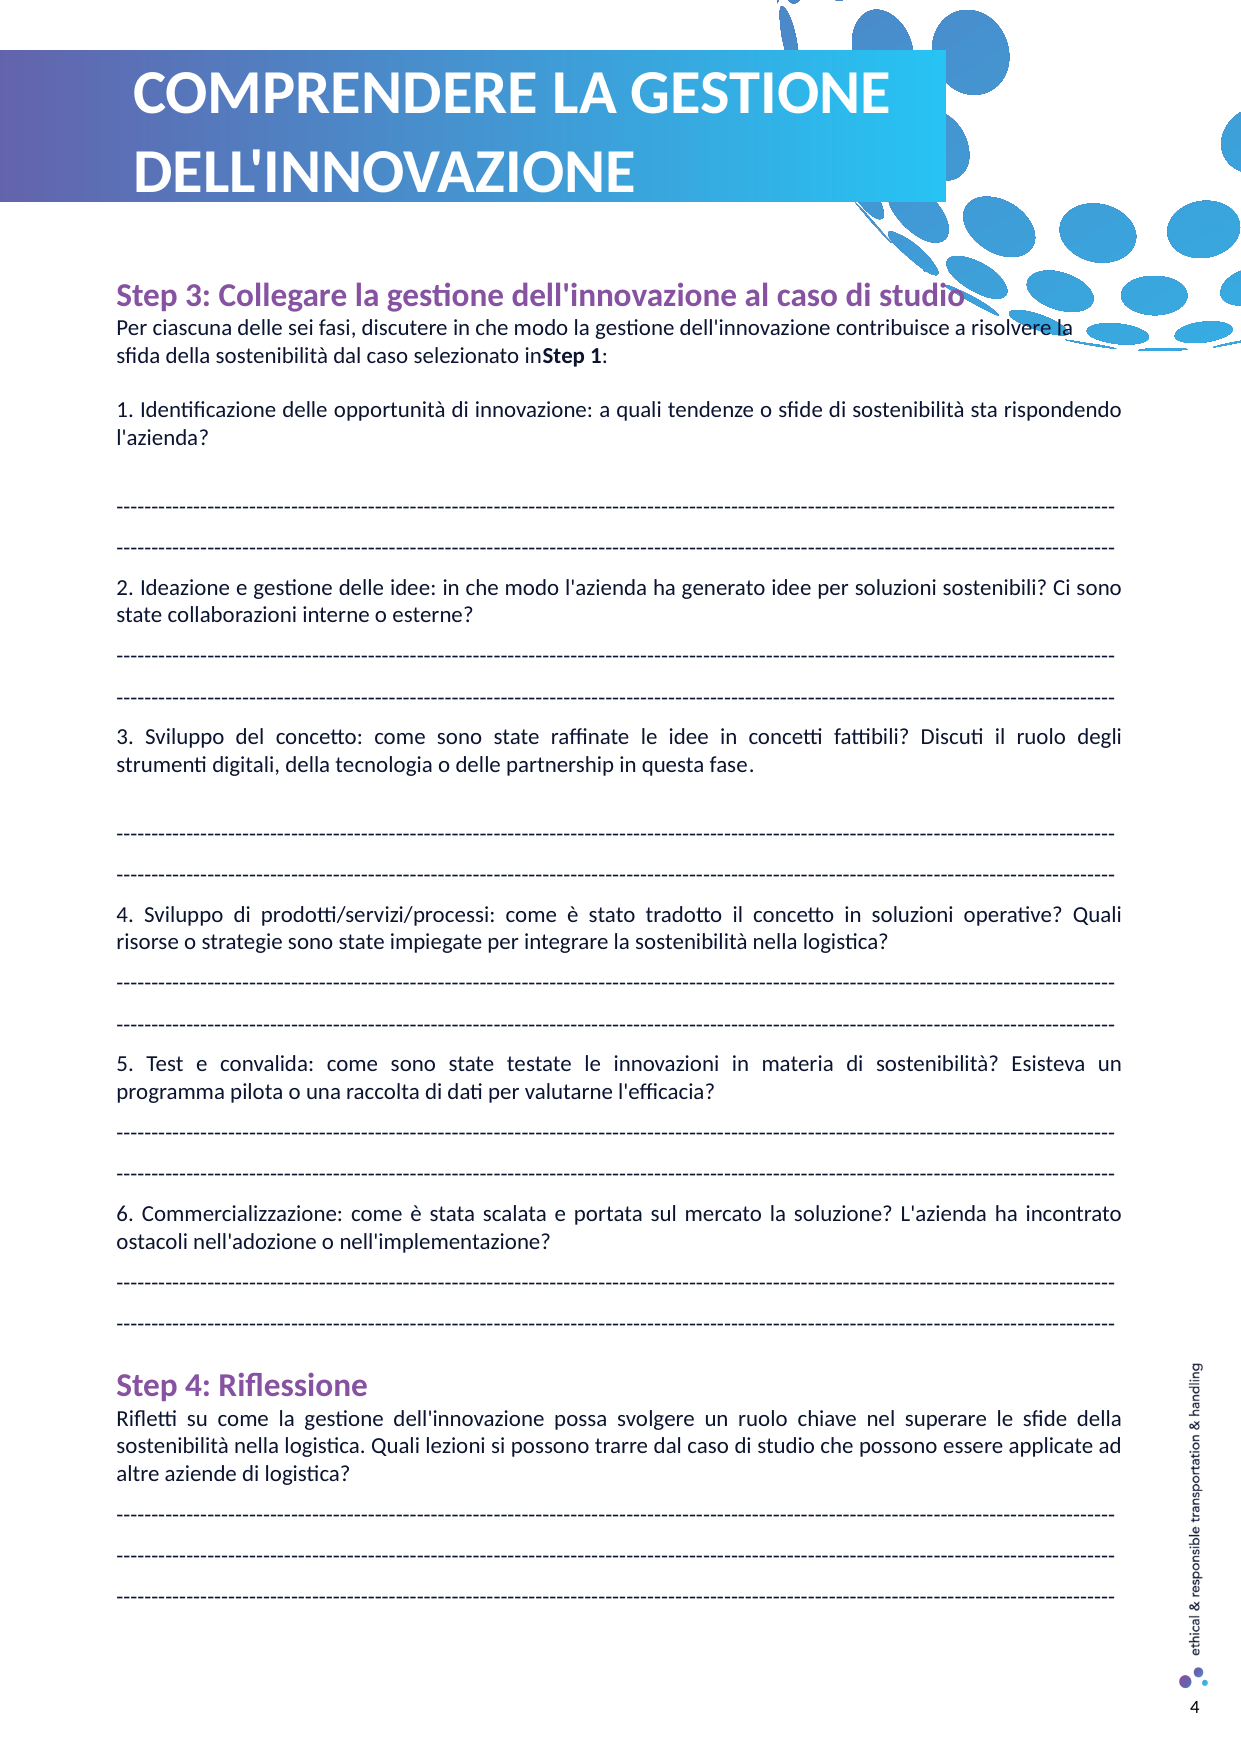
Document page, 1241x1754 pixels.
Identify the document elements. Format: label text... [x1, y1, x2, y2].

text_box [932, 10, 1010, 95]
text_box [852, 9, 913, 50]
text_box [946, 256, 985, 265]
text_box [788, 0, 800, 4]
text_box [946, 114, 970, 181]
picture [1179, 1357, 1217, 1680]
text_box [1213, 340, 1241, 348]
slide_number 4 [1153, 1676, 1215, 1736]
list COMPRENDERE LA GESTIONE DELL'INNOVAZIONE [0, 50, 946, 202]
text_box [1167, 200, 1240, 258]
text_box [1221, 112, 1241, 172]
text_box [779, 6, 799, 50]
text_box [1059, 203, 1137, 263]
text_box [888, 202, 949, 243]
text_box [1139, 328, 1149, 344]
text_box [1174, 321, 1233, 343]
text_box [1220, 270, 1241, 306]
text_box Step 3: Collegare la gestione dell'innovazione al caso di studio Per ciascuna delle sei fasi, discutere in che modo la gestione dell'innovazione contribuisce a risolvere la sfida della sostenibilità dal caso selezionato inStep 1: 1. Identificazione delle opportunità di innovazione: a quali tendenze o sfide di sostenibilità sta rispondendo l'azienda? ---------------------------------------------------------------------------------------------------------------------------------------------------------------------------------------------------------------------------------------------------------------------------------------------- 2. Ideazione e gestione delle idee: in che modo l'azienda ha generato idee per soluzioni sostenibili? Ci sono state collaborazioni interne o esterne? ---------------------------------------------------------------------------------------------------------------------------------------------------------------------------------------------------------------------------------------------------------------------------------------------- 3. Sviluppo del concetto: come sono state raffinate le idee in concetti fattibili? Discuti il ruolo degli strumenti digitali, della tecnologia o delle partnership in questa fase. ---------------------------------------------------------------------------------------------------------------------------------------------------------------------------------------------------------------------------------------------------------------------------------------------- 4. Sviluppo di prodotti/servizi/processi: come è stato tradotto il concetto in soluzioni operative? Quali risorse o strategie sono state impiegate per integrare la sostenibilità nella logistica? ---------------------------------------------------------------------------------------------------------------------------------------------------------------------------------------------------------------------------------------------------------------------------------------------- 5. Test e convalida: come sono state testate le innovazioni in materia di sostenibilità? Esisteva un programma pilota o una raccolta di dati per valutarne l'efficacia? ---------------------------------------------------------------------------------------------------------------------------------------------------------------------------------------------------------------------------------------------------------------------------------------------- 6. Commercializzazione: come è stata scalata e portata sul mercato la soluzione? L'azienda ha incontrato ostacoli nell'adozione o nell'implementazione? ---------------------------------------------------------------------------------------------------------------------------------------------------------------------------------------------------------------------------------------------------------------------------------------------- Step 4: Riflessione Rifletti su come la gestione dell'innovazione possa svolgere un ruolo chiave nel superare le sfide della sostenibilità nella logistica. Quali lezioni si possono trarre dal caso di studio che possono essere applicate ad altre aziende di logistica? --------------------------------------------------------------------------------------------------------------------------------------------------------------------------------------------------------------------------------------------------------------------------------------------------------------------------------------------------------------------------------------------------------------------------------------------- [101, 265, 1139, 1247]
text_box [855, 202, 935, 265]
text_box [963, 196, 1036, 257]
text_box [1139, 276, 1188, 316]
